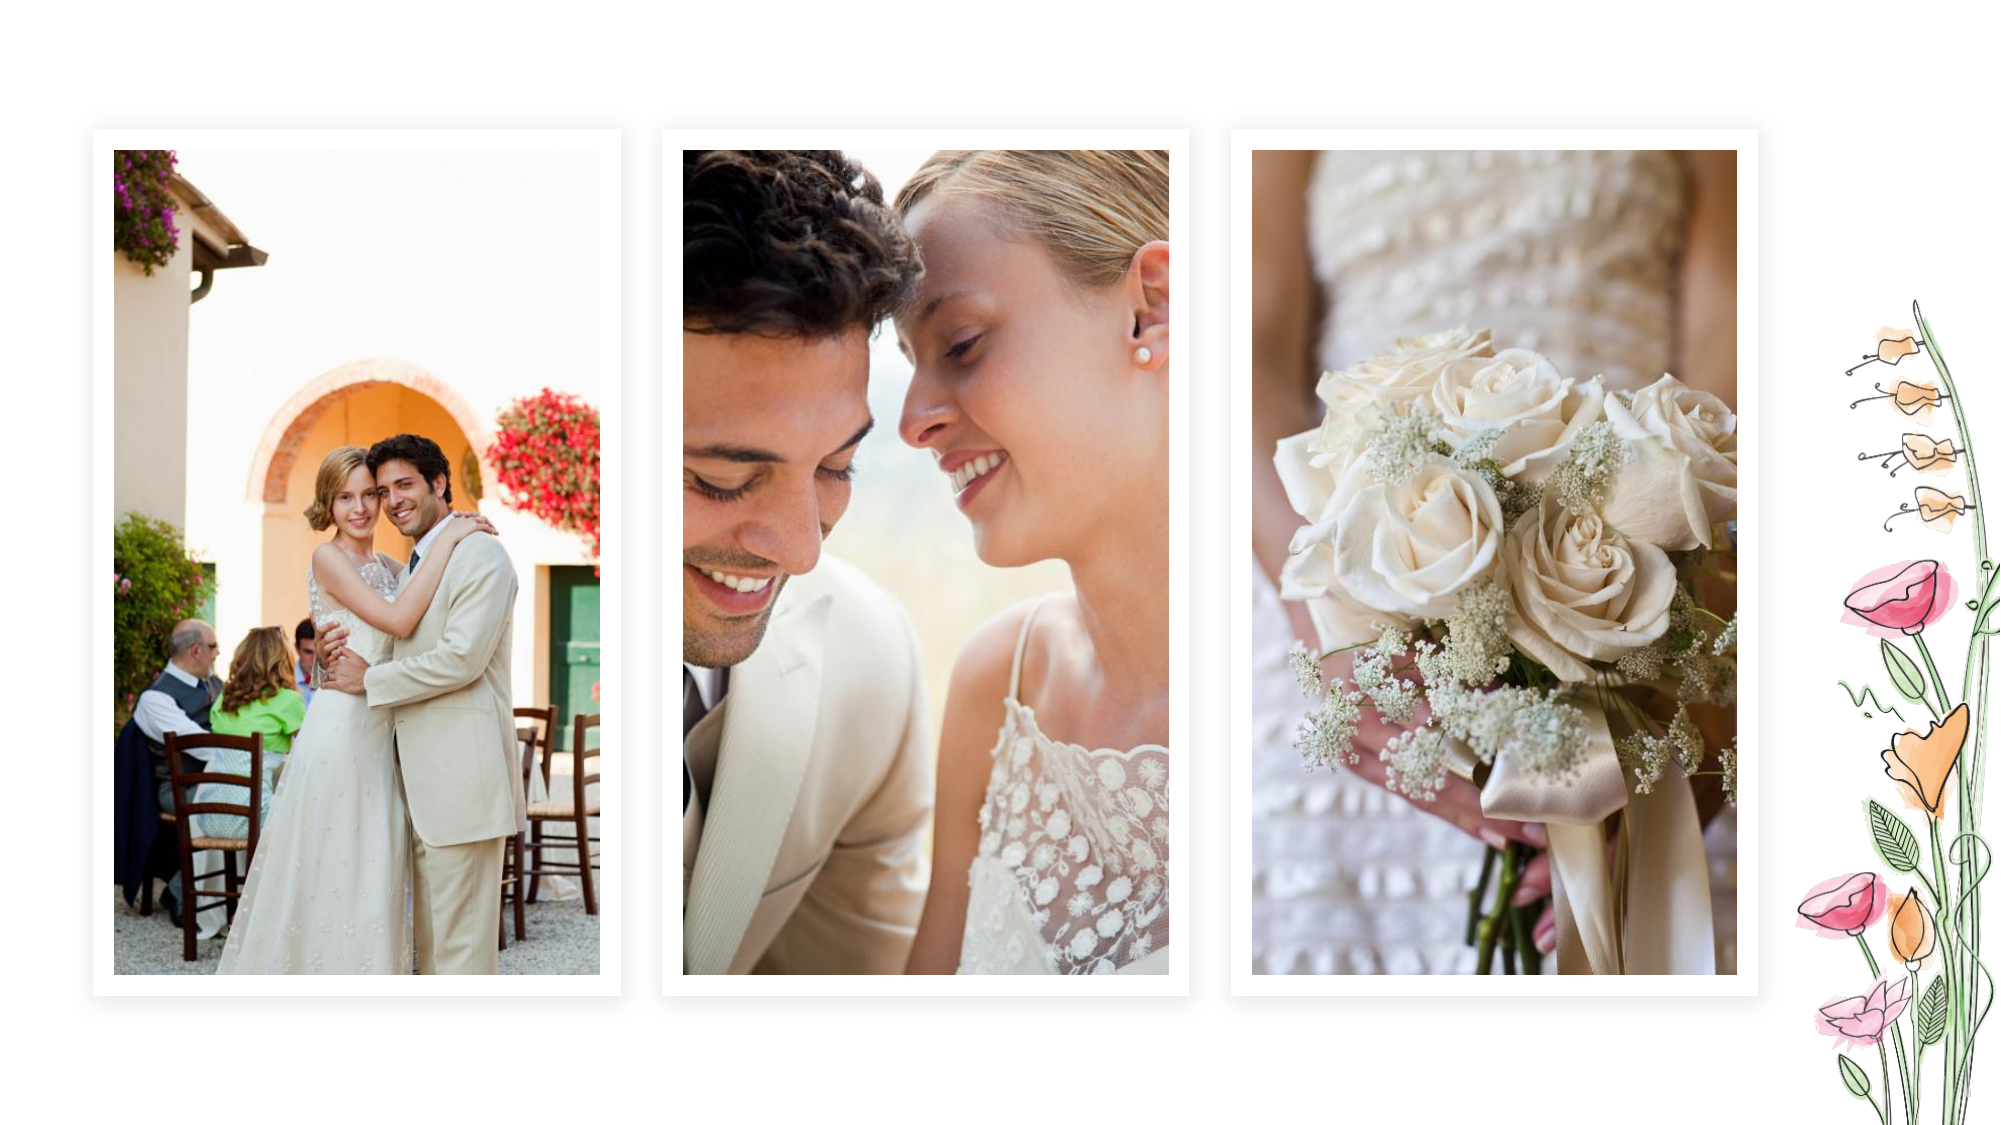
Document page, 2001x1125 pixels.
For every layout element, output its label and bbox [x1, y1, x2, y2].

picture [114, 149, 600, 975]
picture [682, 149, 1169, 975]
picture [1795, 299, 2000, 1125]
picture [1251, 149, 1738, 975]
